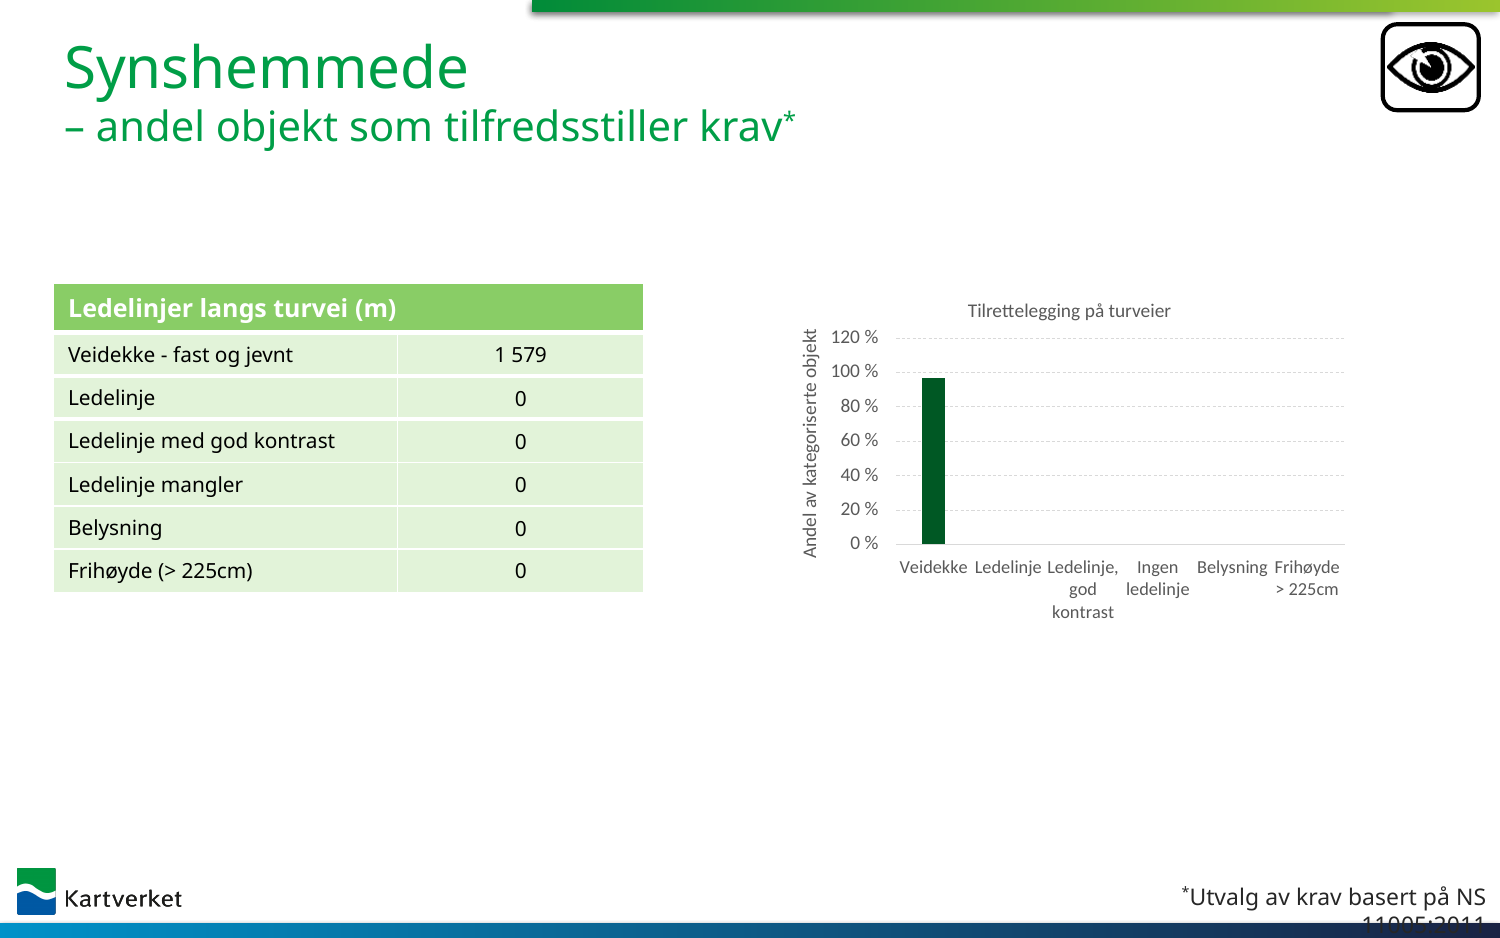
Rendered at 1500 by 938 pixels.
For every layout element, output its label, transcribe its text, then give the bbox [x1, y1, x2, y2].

table_cell 0 [398, 507, 643, 548]
text_box *Utvalg av krav basert på NS 11005:2011 [1068, 873, 1500, 938]
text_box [1382, 24, 1480, 111]
table_cell 0 [398, 550, 643, 592]
table_cell Ledelinje mangler [54, 463, 397, 505]
table_cell 0 [398, 463, 643, 505]
table_header Ledelinjer langs turvei (m) [54, 284, 643, 330]
table_cell Ledelinje med god kontrast [54, 421, 397, 462]
table_cell 0 [398, 378, 643, 417]
table_cell Ledelinje [54, 378, 397, 417]
picture [791, 291, 1348, 630]
table_cell Frihøyde (> 225cm) [54, 550, 397, 592]
table_cell 0 [398, 421, 643, 462]
table_cell Veidekke - fast og jevnt [54, 335, 397, 374]
text_box Synshemmede – andel objekt som tilfredsstiller krav* [49, 24, 1431, 158]
table_cell Belysning [54, 507, 397, 548]
table_cell 1 579 [398, 335, 643, 374]
